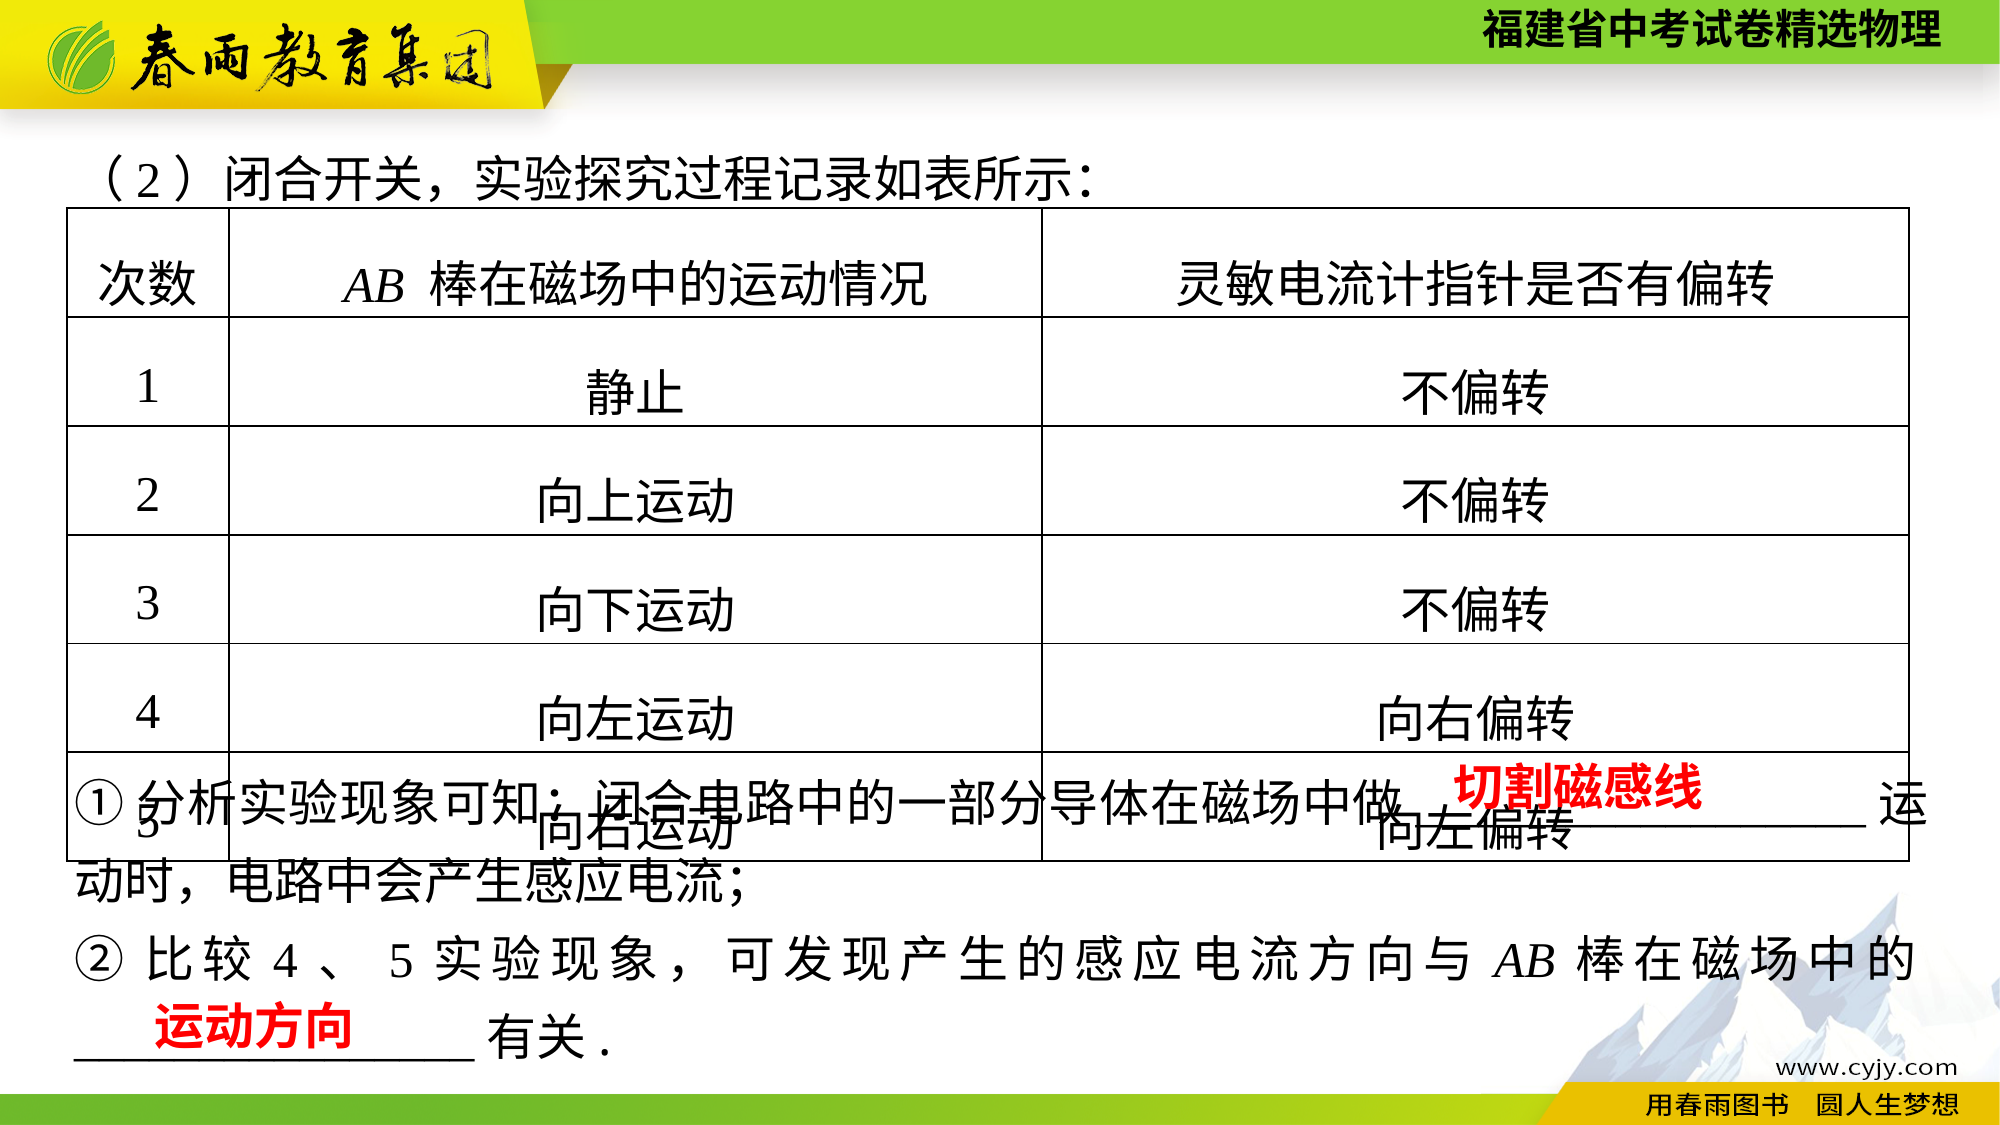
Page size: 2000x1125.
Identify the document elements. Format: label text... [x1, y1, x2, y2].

table_cell 不偏转 [1043, 318, 1908, 425]
table_cell 静止 [230, 318, 1041, 425]
text_box 切割磁感线 [1439, 748, 1719, 823]
table_cell 向右运动 [230, 753, 1041, 860]
table_cell 4 [68, 644, 228, 751]
table_cell 5 [68, 753, 228, 860]
table_header 次数 [68, 209, 228, 316]
table_header AB 棒在磁场中的运动情况 [230, 209, 1041, 316]
table_cell 向左运动 [230, 644, 1041, 751]
text_box 运动方向 [139, 987, 420, 1063]
table_cell 不偏转 [1043, 427, 1908, 534]
table_cell 向下运动 [230, 536, 1041, 643]
table_cell 向左偏转 [1043, 753, 1908, 860]
table_cell 3 [68, 536, 228, 643]
table_cell 向右偏转 [1043, 644, 1908, 751]
list （2）闭合开关，实验探究过程记录如表所示： ①分析实验现象可知：闭合电路中的一部分导体在磁场中做__________________运动时，电路中会产生感应电流； ②比较4、5实验现象，可发现产生的感应电流方向与AB棒在磁场中的________________有关. [59, 122, 1944, 1083]
table_cell 2 [68, 427, 228, 534]
table_cell 不偏转 [1043, 536, 1908, 643]
picture [0, 0, 2000, 1125]
table_header 灵敏电流计指针是否有偏转 [1043, 209, 1908, 316]
table_cell 向上运动 [230, 427, 1041, 534]
table_cell 1 [68, 318, 228, 425]
